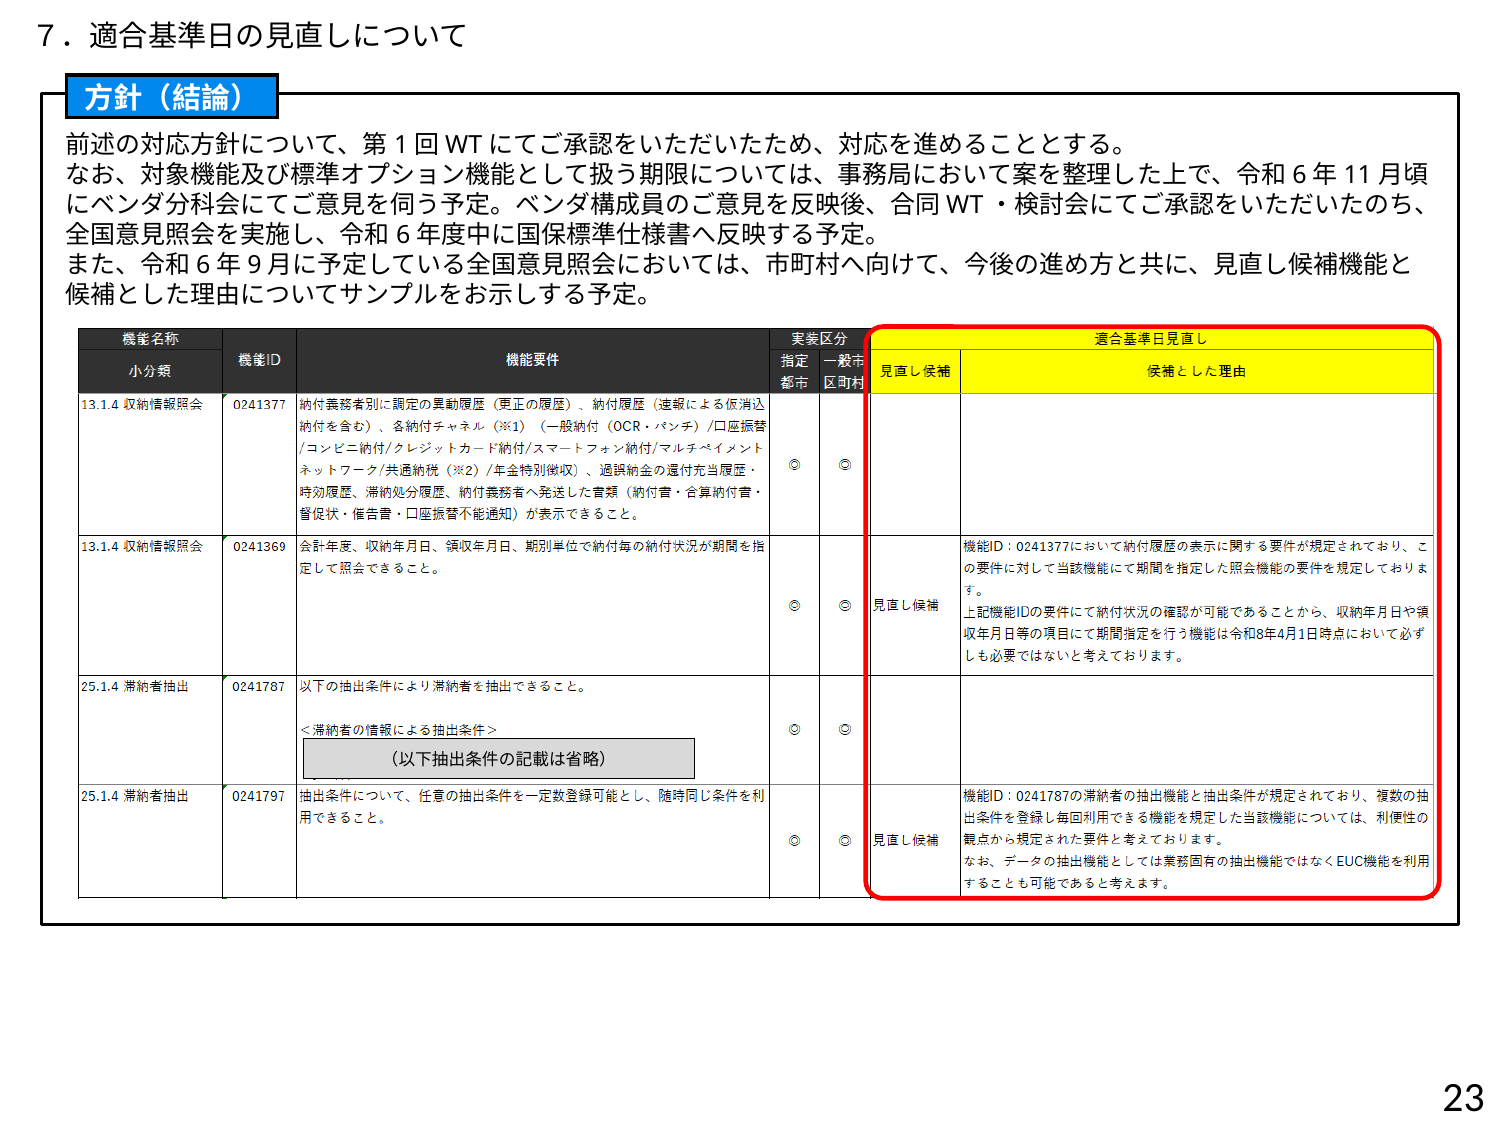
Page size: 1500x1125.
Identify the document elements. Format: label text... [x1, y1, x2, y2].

text_box 前述の対応方針について、第1回WTにてご承認をいただいたため、対応を進めることとする。 なお、対象機能及び標準オプション機能として扱う期限については、事務局において案を整理した上で、令和6年11月頃にベンダ分科会にてご意見を伺う予定。ベンダ構成員のご意見を反映後、合同WT・検討会にてご承認をいただいたのち、全国意見照会を実施し、令和6年度中に国保標準仕様書へ反映する予定。 また、令和6年9月に予定している全国意見照会においては、市町村へ向けて、今後の進め方と共に、見直し候補機能と候補とした理由についてサンプルをお示しする予定。 [41, 93, 1459, 925]
text_box ７．適合基準日の見直しについて [16, 2, 1440, 49]
text_box 方針（結論） [65, 74, 279, 119]
picture [78, 326, 1440, 899]
slide_number 23 [1149, 1065, 1500, 1125]
